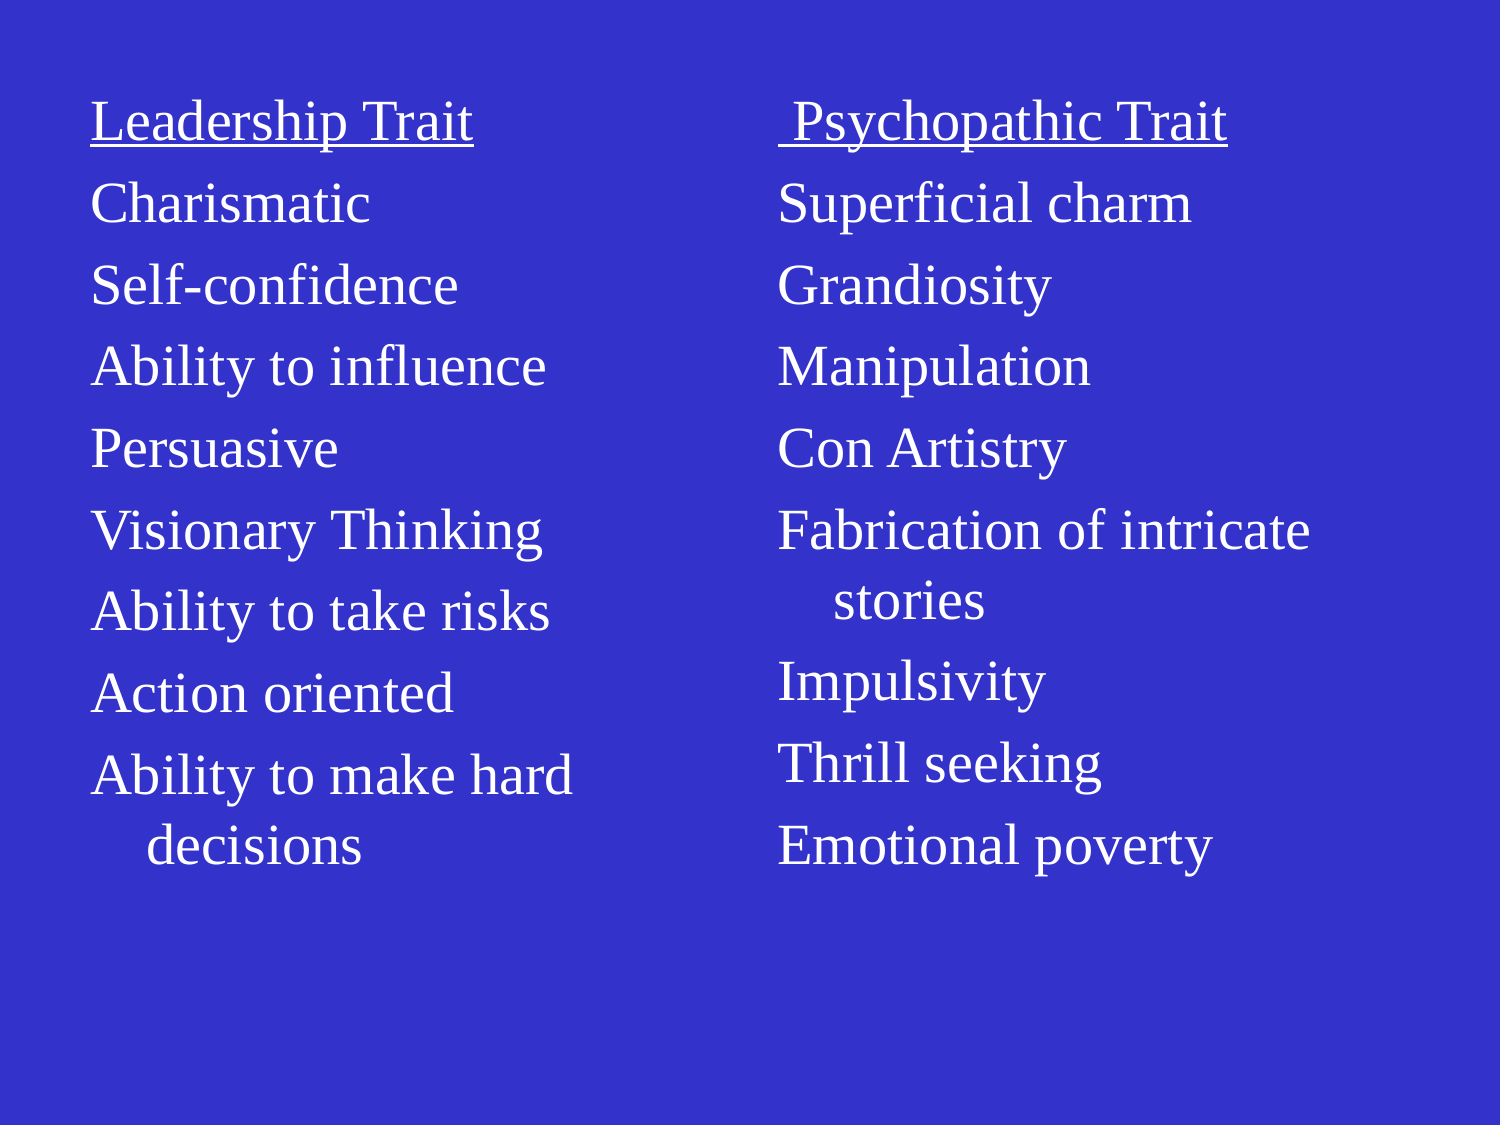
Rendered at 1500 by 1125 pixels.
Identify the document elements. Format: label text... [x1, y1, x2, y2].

list Psychopathic Trait Superficial charm Grandiosity Manipulation Con Artistry Fabrication of intricate stories Impulsivity Thrill seeking Emotional poverty [762, 75, 1388, 1075]
list Leadership Trait Charismatic Self-confidence Ability to influence Persuasive Visionary Thinking Ability to take risks Action oriented Ability to make hard decisions [75, 75, 700, 1075]
